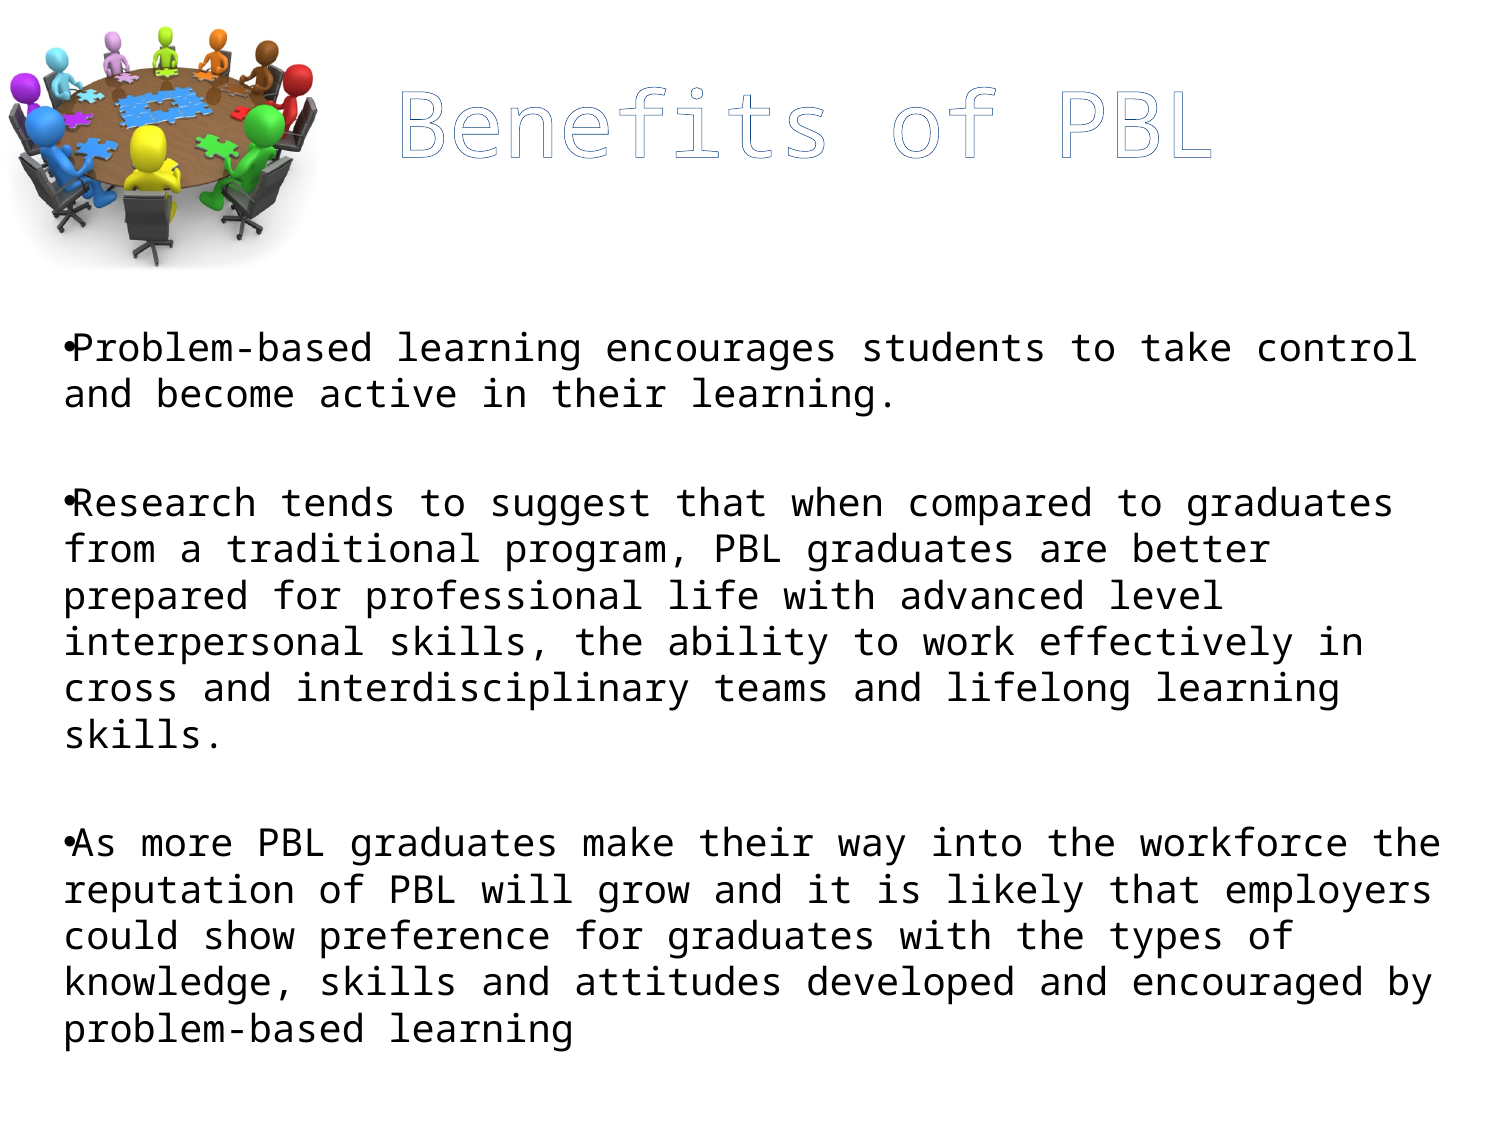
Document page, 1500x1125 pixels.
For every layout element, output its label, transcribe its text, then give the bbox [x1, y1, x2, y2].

picture [0, 0, 326, 274]
subtitle Problem-based learning encourages students to take control and become active in their learning. Research tends to suggest that when compared to graduates from a traditional program, PBL graduates are better prepared for professional life with advanced level interpersonal skills, the ability to work effectively in cross and interdisciplinary teams and lifelong learning skills. As more PBL graduates make their way into the workforce the reputation of PBL will grow and it is likely that employers could show preference for graduates with the types of knowledge, skills and attitudes developed and encouraged by problem-based learning [48, 315, 1461, 1062]
title Benefits of PBL [326, 0, 1500, 242]
